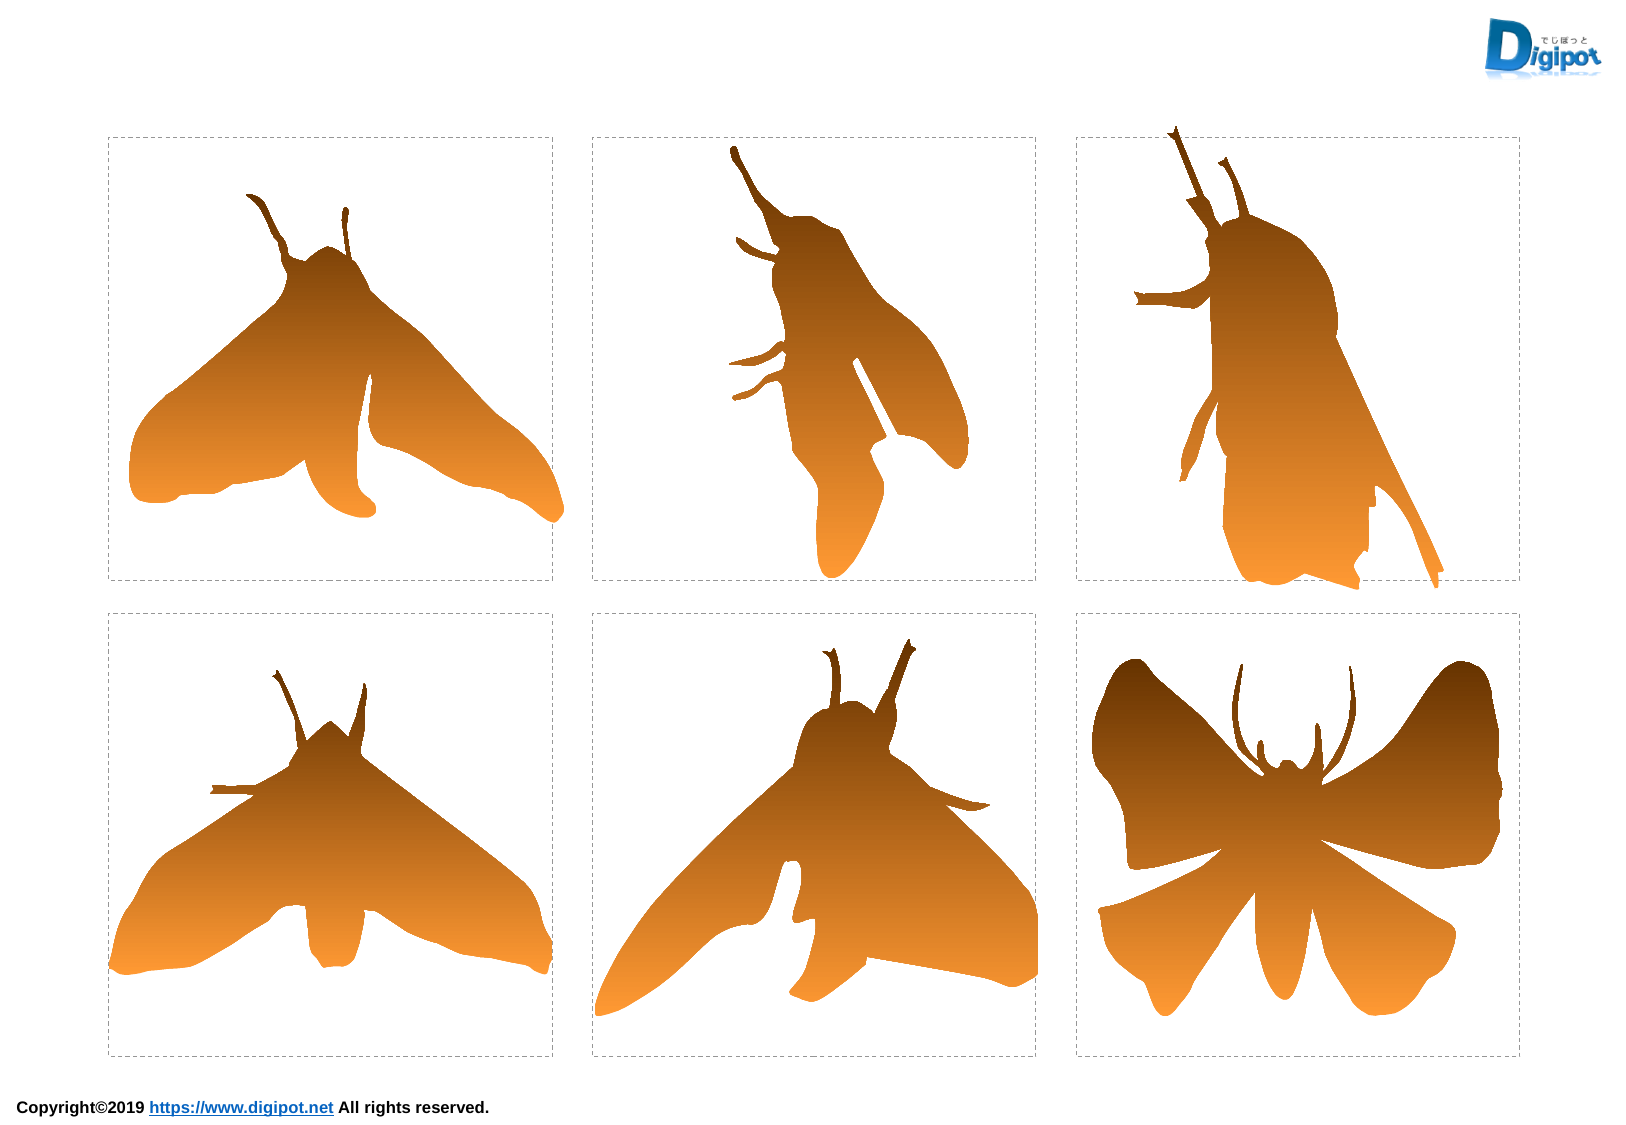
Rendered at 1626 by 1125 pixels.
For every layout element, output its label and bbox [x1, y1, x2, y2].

text_box [594, 639, 1039, 1017]
text_box [1091, 658, 1503, 1017]
text_box [729, 146, 969, 579]
picture [1485, 18, 1602, 82]
text_box [1134, 126, 1444, 590]
text_box [108, 669, 553, 976]
text_box [129, 193, 564, 523]
